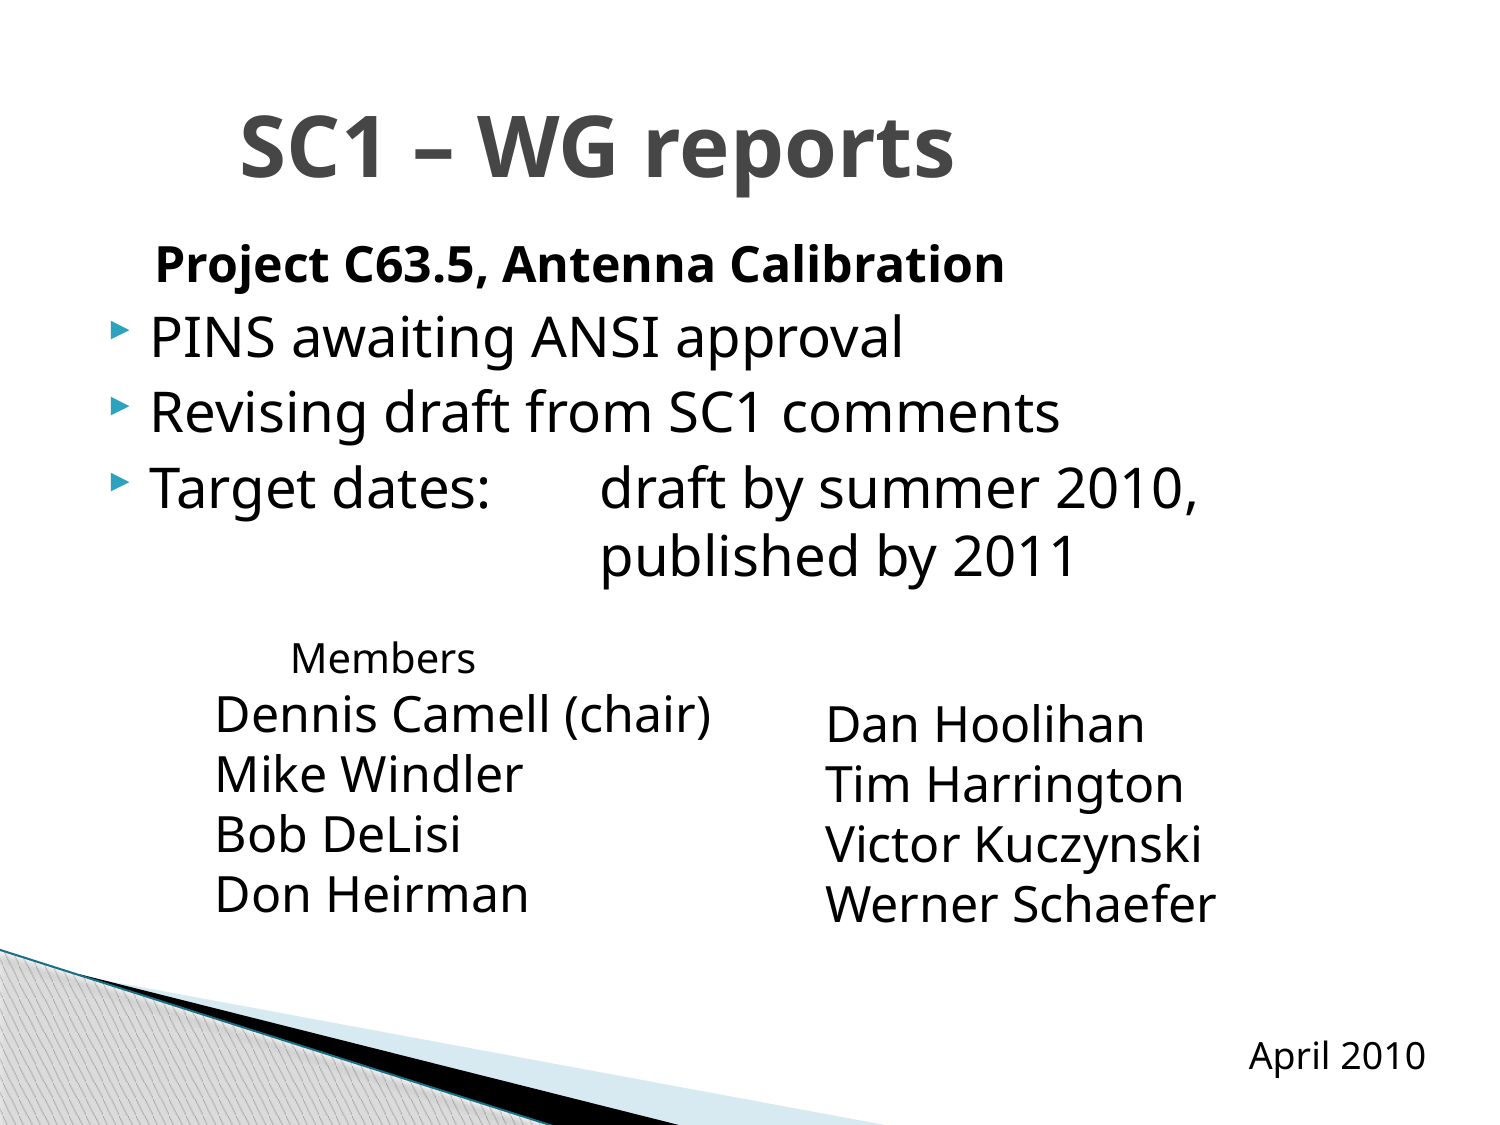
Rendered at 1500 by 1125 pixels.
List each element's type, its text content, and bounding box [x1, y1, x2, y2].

list Project C63.5, Antenna Calibration PINS awaiting ANSI approval Revising draft from SC1 comments Target dates: draft by summer 2010, published by 2011 [75, 224, 1425, 600]
text_box April 2010 [1233, 1024, 1442, 1085]
text_box Members Dennis Camell (chair) Mike Windler Bob DeLisi Don Heirman Dan Hoolihan Tim Harrington Victor Kuczynski Werner Schaefer [125, 624, 1375, 1048]
title SC1 – WG reports [75, 75, 1425, 213]
